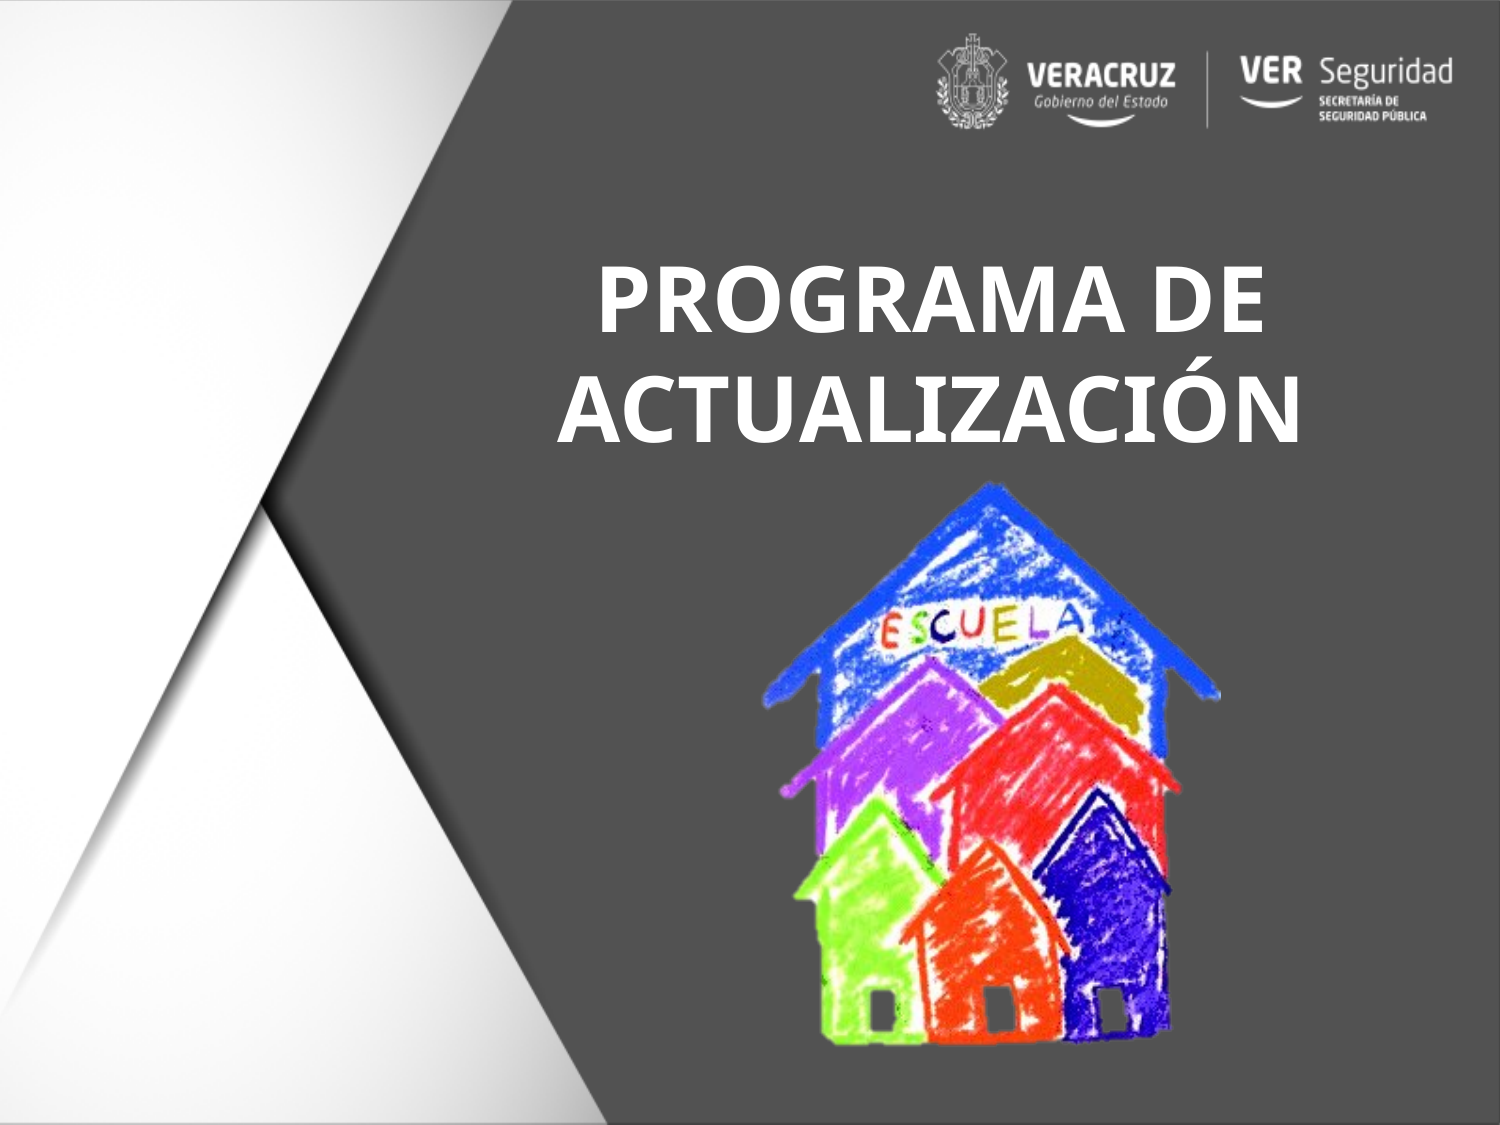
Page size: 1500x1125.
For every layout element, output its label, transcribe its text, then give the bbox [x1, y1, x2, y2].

title PROGRAMA DE ACTUALIZACIÓN [294, 155, 1500, 546]
picture [0, 0, 1500, 1125]
